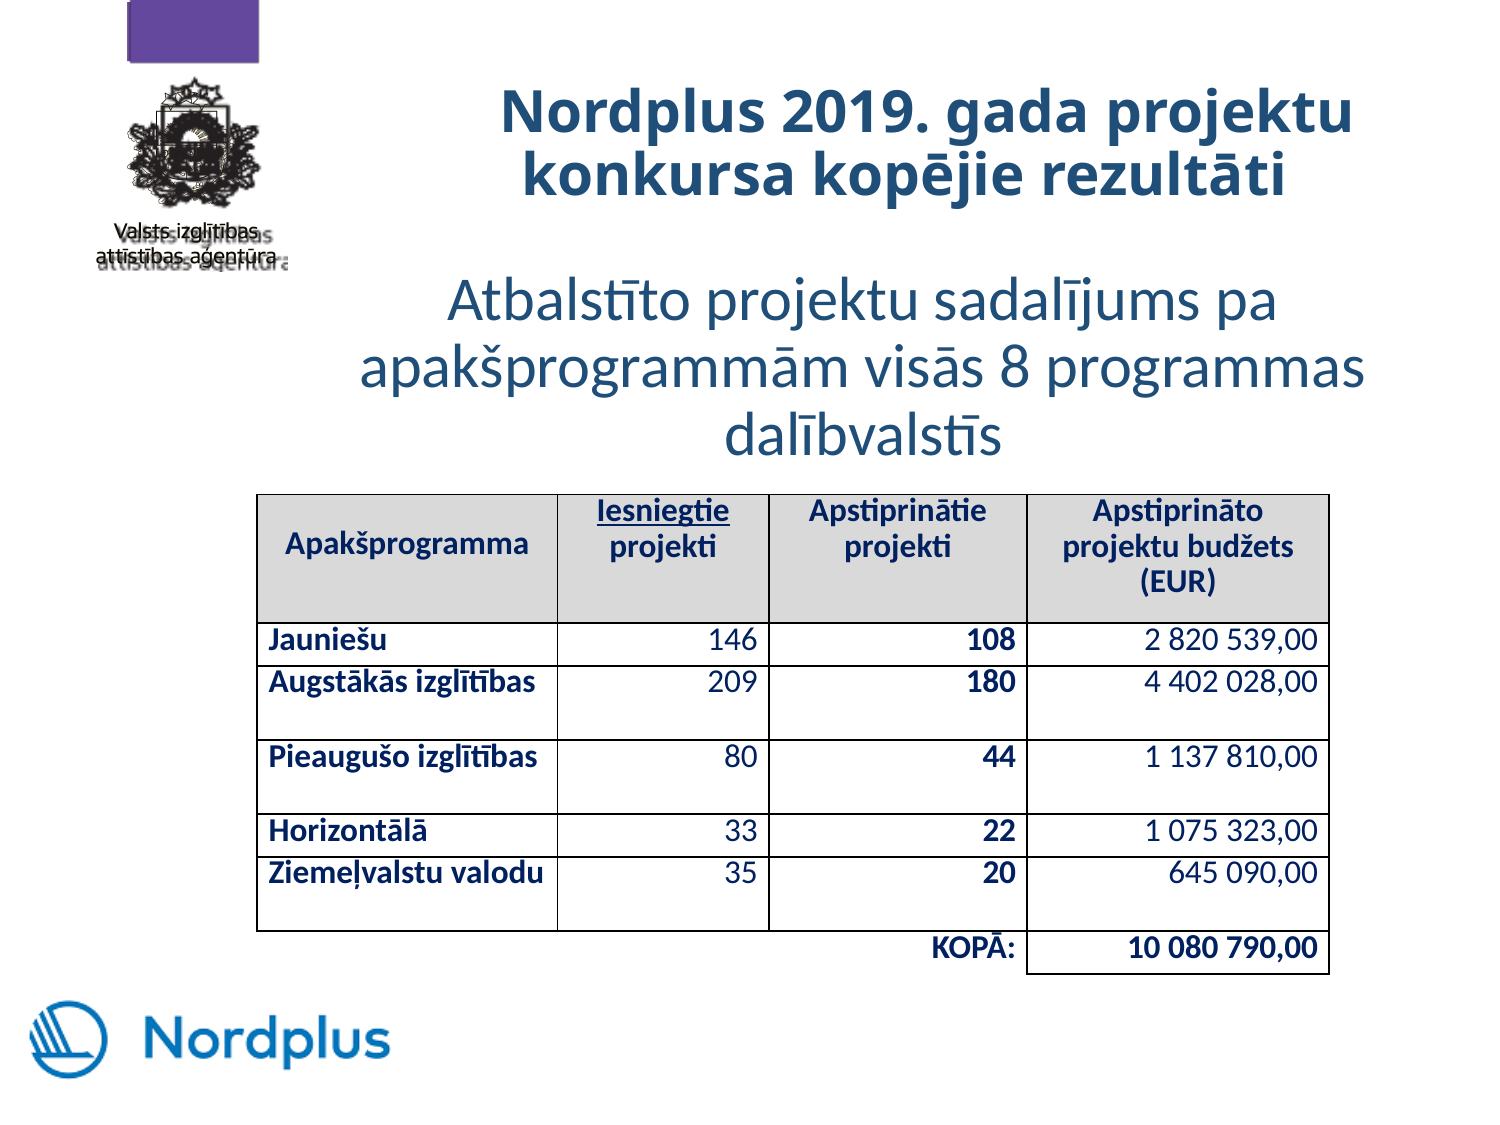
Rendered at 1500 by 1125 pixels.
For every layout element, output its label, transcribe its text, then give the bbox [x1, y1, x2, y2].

picture [0, 0, 1500, 1125]
table_header Apstiprinātie projekti [770, 532, 1026, 622]
table_cell 1 137 810,00 [1028, 741, 1328, 813]
table_cell 4 402 028,00 [1028, 667, 1328, 739]
table_cell KOPĀ: [257, 932, 1026, 974]
table_cell 180 [770, 667, 1026, 739]
table_cell Horizontālā [258, 815, 557, 856]
table_cell 2 820 539,00 [1028, 624, 1328, 665]
table_cell 33 [558, 815, 768, 856]
table_cell Ziemeļvalstu valodu [258, 858, 557, 930]
table_cell 209 [558, 667, 768, 739]
table_cell Jauniešu [258, 624, 557, 665]
table_cell 108 [770, 624, 1026, 665]
table_cell 1 075 323,00 [1028, 815, 1328, 856]
table_cell 35 [558, 858, 768, 930]
table_cell Augstākās izglītības [258, 667, 557, 739]
table_cell 20 [770, 858, 1026, 930]
text_box [417, 456, 1500, 532]
table_header Iesniegtie projekti [558, 532, 768, 622]
table_header Apstiprināto projektu budžets (EUR) [1028, 532, 1328, 622]
table_cell 10 080 790,00 [1028, 932, 1328, 973]
title Nordplus 2019. gada projektu konkursa kopējie rezultāti [427, 75, 1428, 246]
table_cell Pieaugušo izglītības [258, 741, 557, 813]
list Atbalstīto projektu sadalījums pa apakšprogrammām visās 8 programmas dalībvalstīs [409, 532, 1428, 1042]
table_header Apakšprogramma [258, 495, 557, 622]
table_cell 22 [770, 815, 1026, 856]
table_cell 146 [558, 624, 768, 665]
table_cell 80 [558, 741, 768, 813]
list Atbalstīto projektu sadalījums pa apakšprogrammām visās 8 programmas dalībvalstīs [300, 258, 1428, 494]
table_cell 44 [770, 741, 1026, 813]
table_cell 645 090,00 [1028, 858, 1328, 930]
